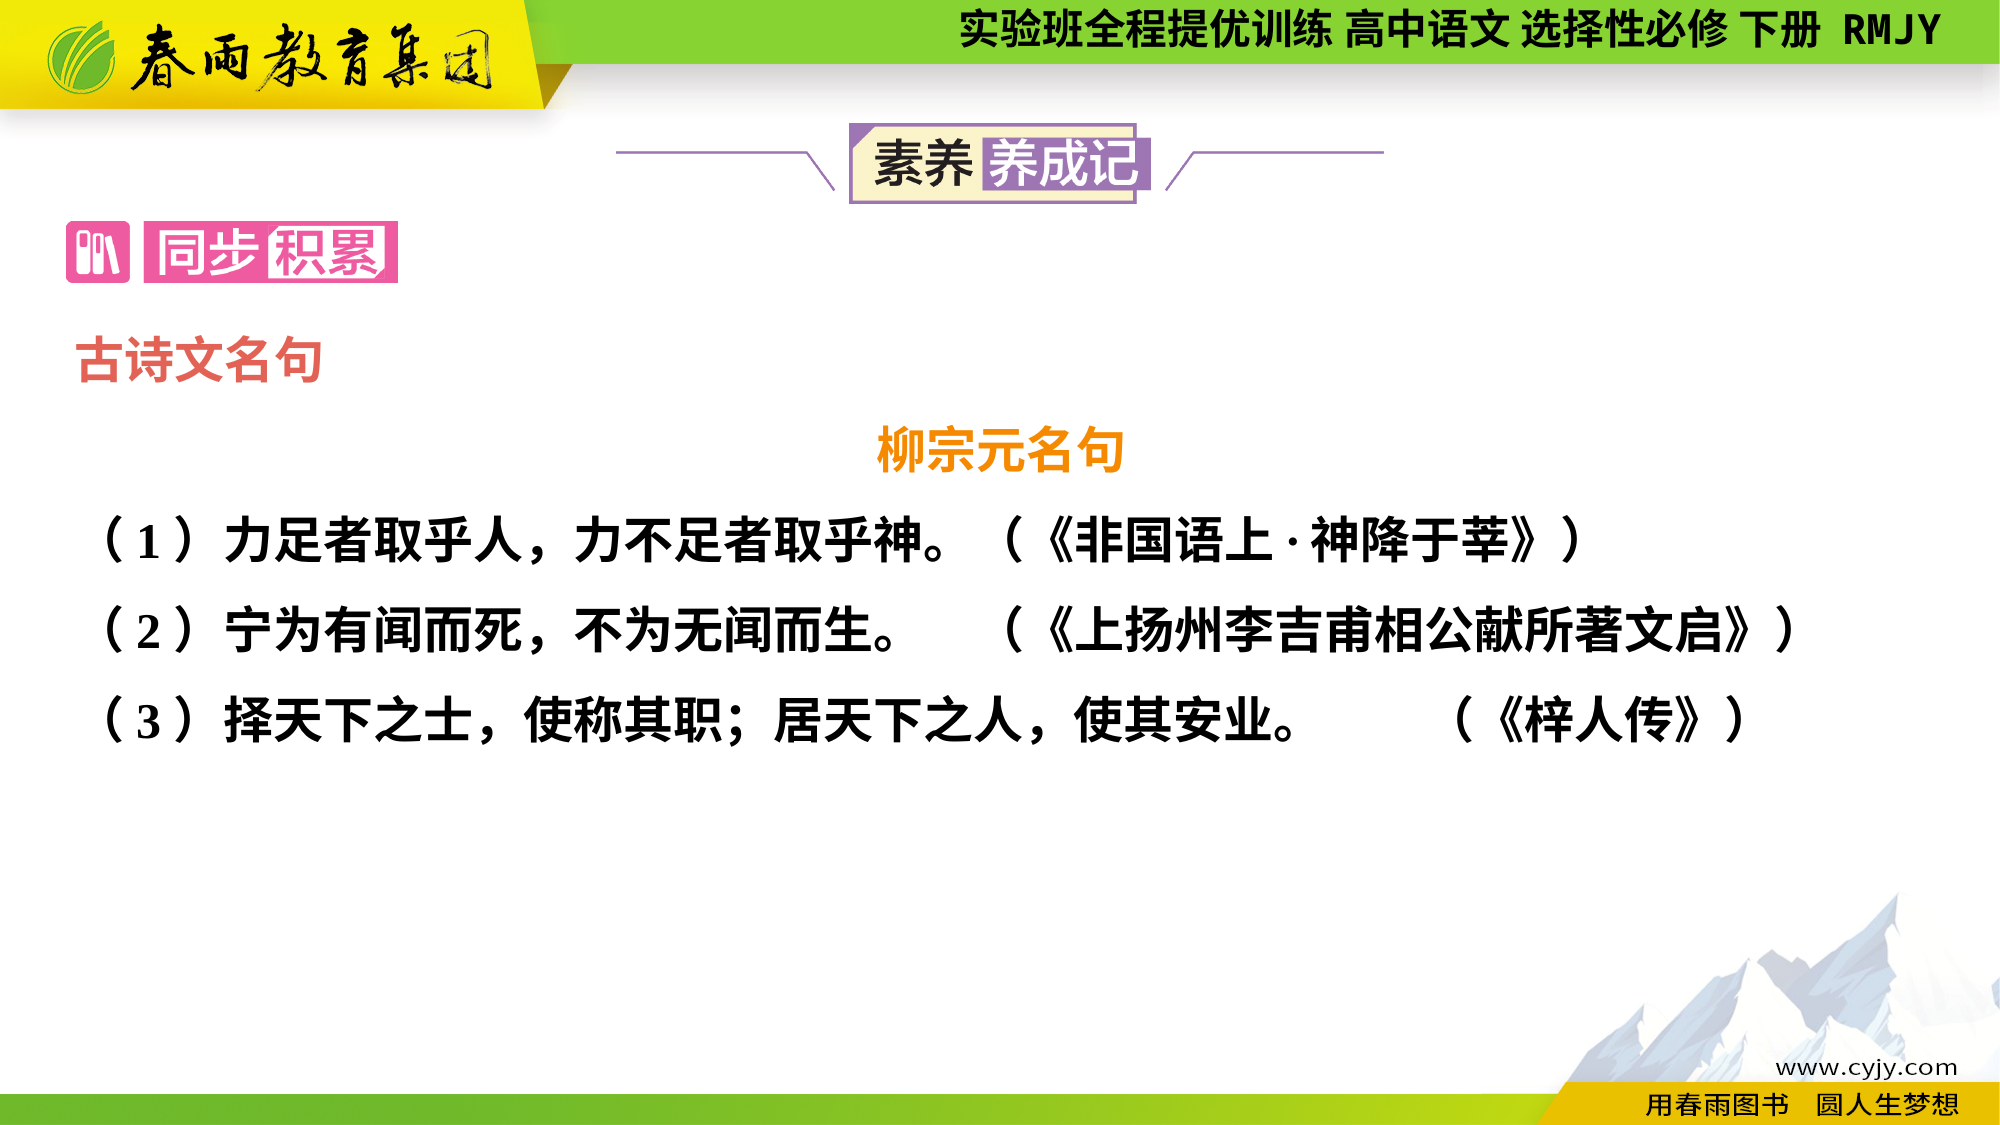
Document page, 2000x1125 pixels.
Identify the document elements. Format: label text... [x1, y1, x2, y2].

list 古诗文名句 柳宗元名句 （1）力足者取乎人，力不足者取乎神。 （《非国语上·神降于莘》） （2）宁为有闻而死，不为无闻而生。 （《上扬州李吉甫相公献所著文启》） （3）择天下之士，使称其职；居天下之人，使其安业。 （《梓人传》） [59, 291, 1944, 761]
picture [0, 0, 2000, 1125]
